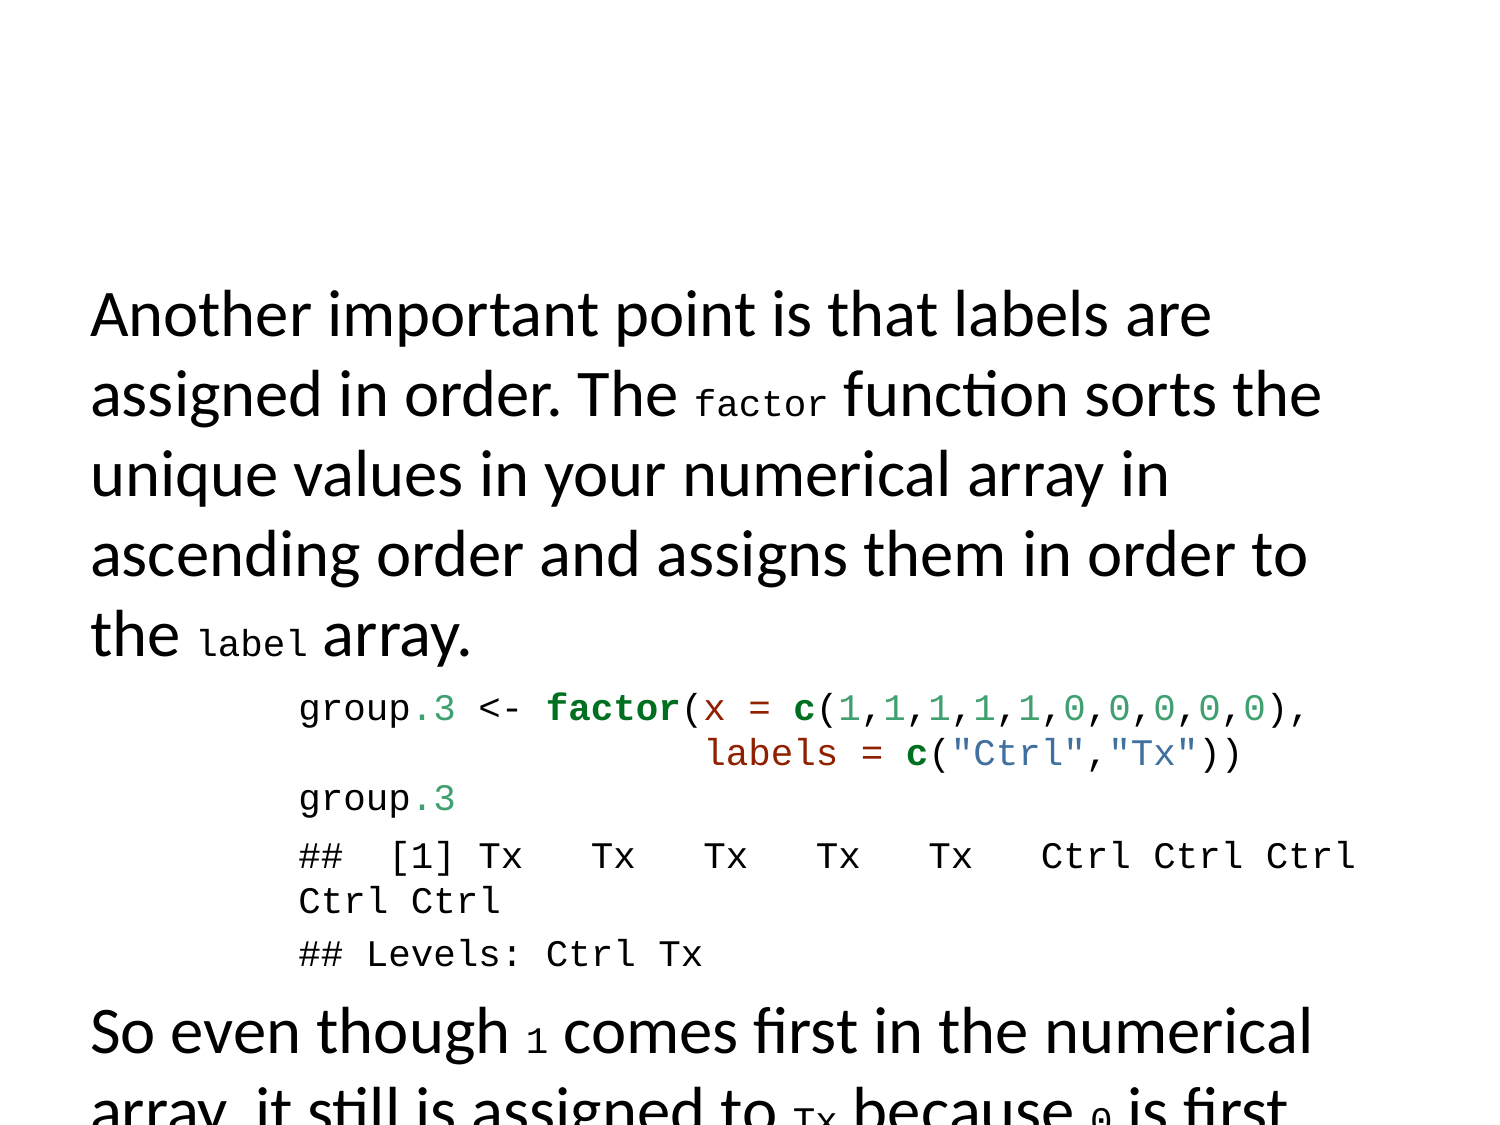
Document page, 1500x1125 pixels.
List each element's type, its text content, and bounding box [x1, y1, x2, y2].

list Another important point is that labels are assigned in order. The factor function sorts the unique values in your numerical array in ascending order and assigns them in order to the label array. group.3 <- factor(x = c(1,1,1,1,1,0,0,0,0,0), labels = c("Ctrl","Tx")) group.3 ## [1] Tx Tx Tx Tx Tx Ctrl Ctrl Ctrl Ctrl Ctrl ## Levels: Ctrl Tx So even though 1 comes first in the numerical array, it still is assigned to Tx because 0 is first numerically and gets assigned to the first value in the labels array, Ctrl. [75, 262, 1425, 1005]
